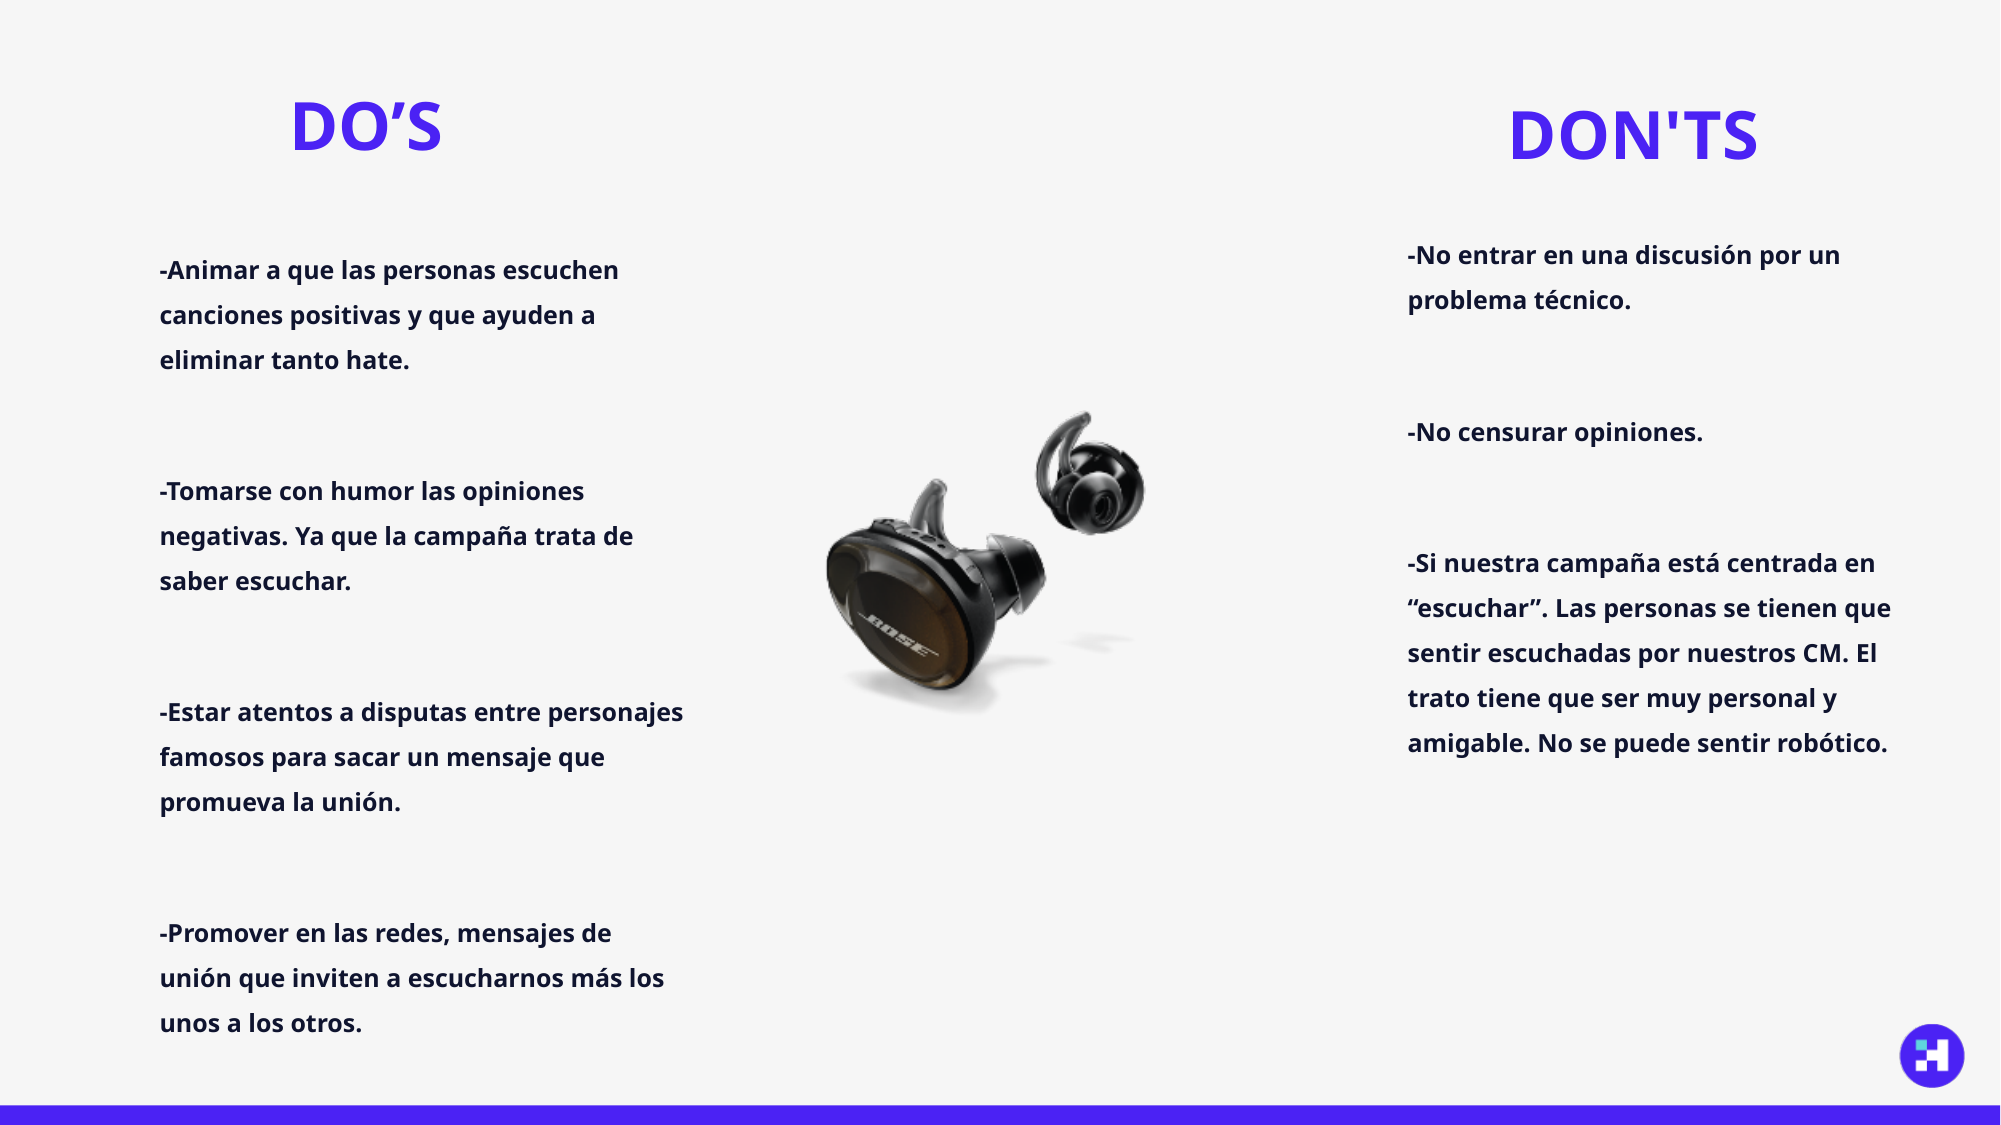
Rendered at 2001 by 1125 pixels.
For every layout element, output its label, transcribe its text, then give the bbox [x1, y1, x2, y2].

list -Animar a que las personas escuchen canciones positivas y que ayuden a eliminar tanto hate. -Tomarse con humor las opiniones negativas. Ya que la campaña trata de saber escuchar. -Estar atentos a disputas entre personajes famosos para sacar un mensaje que promueva la unión. -Promover en las redes, mensajes de unión que inviten a escucharnos más los unos a los otros. [139, 229, 708, 1064]
text_box DON'TS [1387, 86, 1880, 196]
picture [1887, 1015, 1974, 1095]
text_box DO’S [120, 77, 613, 187]
list -No entrar en una discusión por un problema técnico. -No censurar opiniones. -Si nuestra campaña está centrada en “escuchar”. Las personas se tienen que sentir escuchadas por nuestros CM. El trato tiene que ser muy personal y amigable. No se puede sentir robótico. [1387, 215, 1956, 946]
picture [744, 345, 1256, 780]
